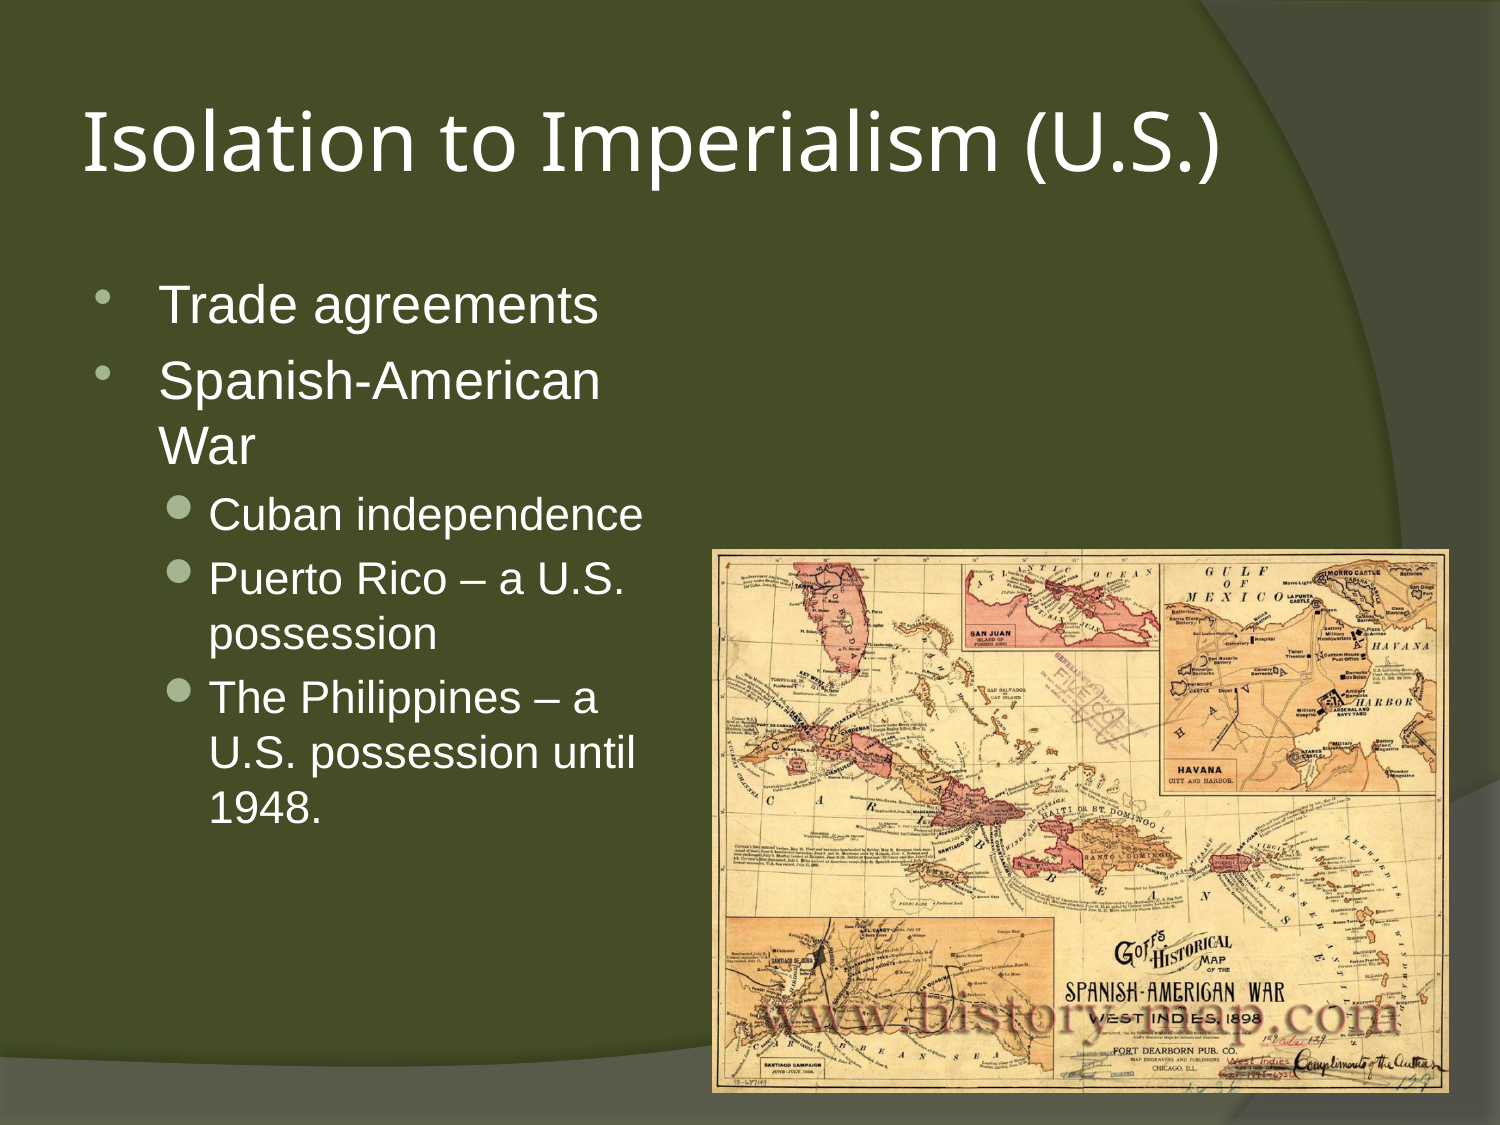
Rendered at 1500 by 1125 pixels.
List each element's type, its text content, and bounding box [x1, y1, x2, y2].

title Isolation to Imperialism (U.S.) [75, 45, 1300, 233]
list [712, 549, 1449, 1093]
list Trade agreements Spanish-American War Cuban independence Puerto Rico – a U.S. possession The Philippines – a U.S. possession until 1948. [75, 262, 675, 1005]
